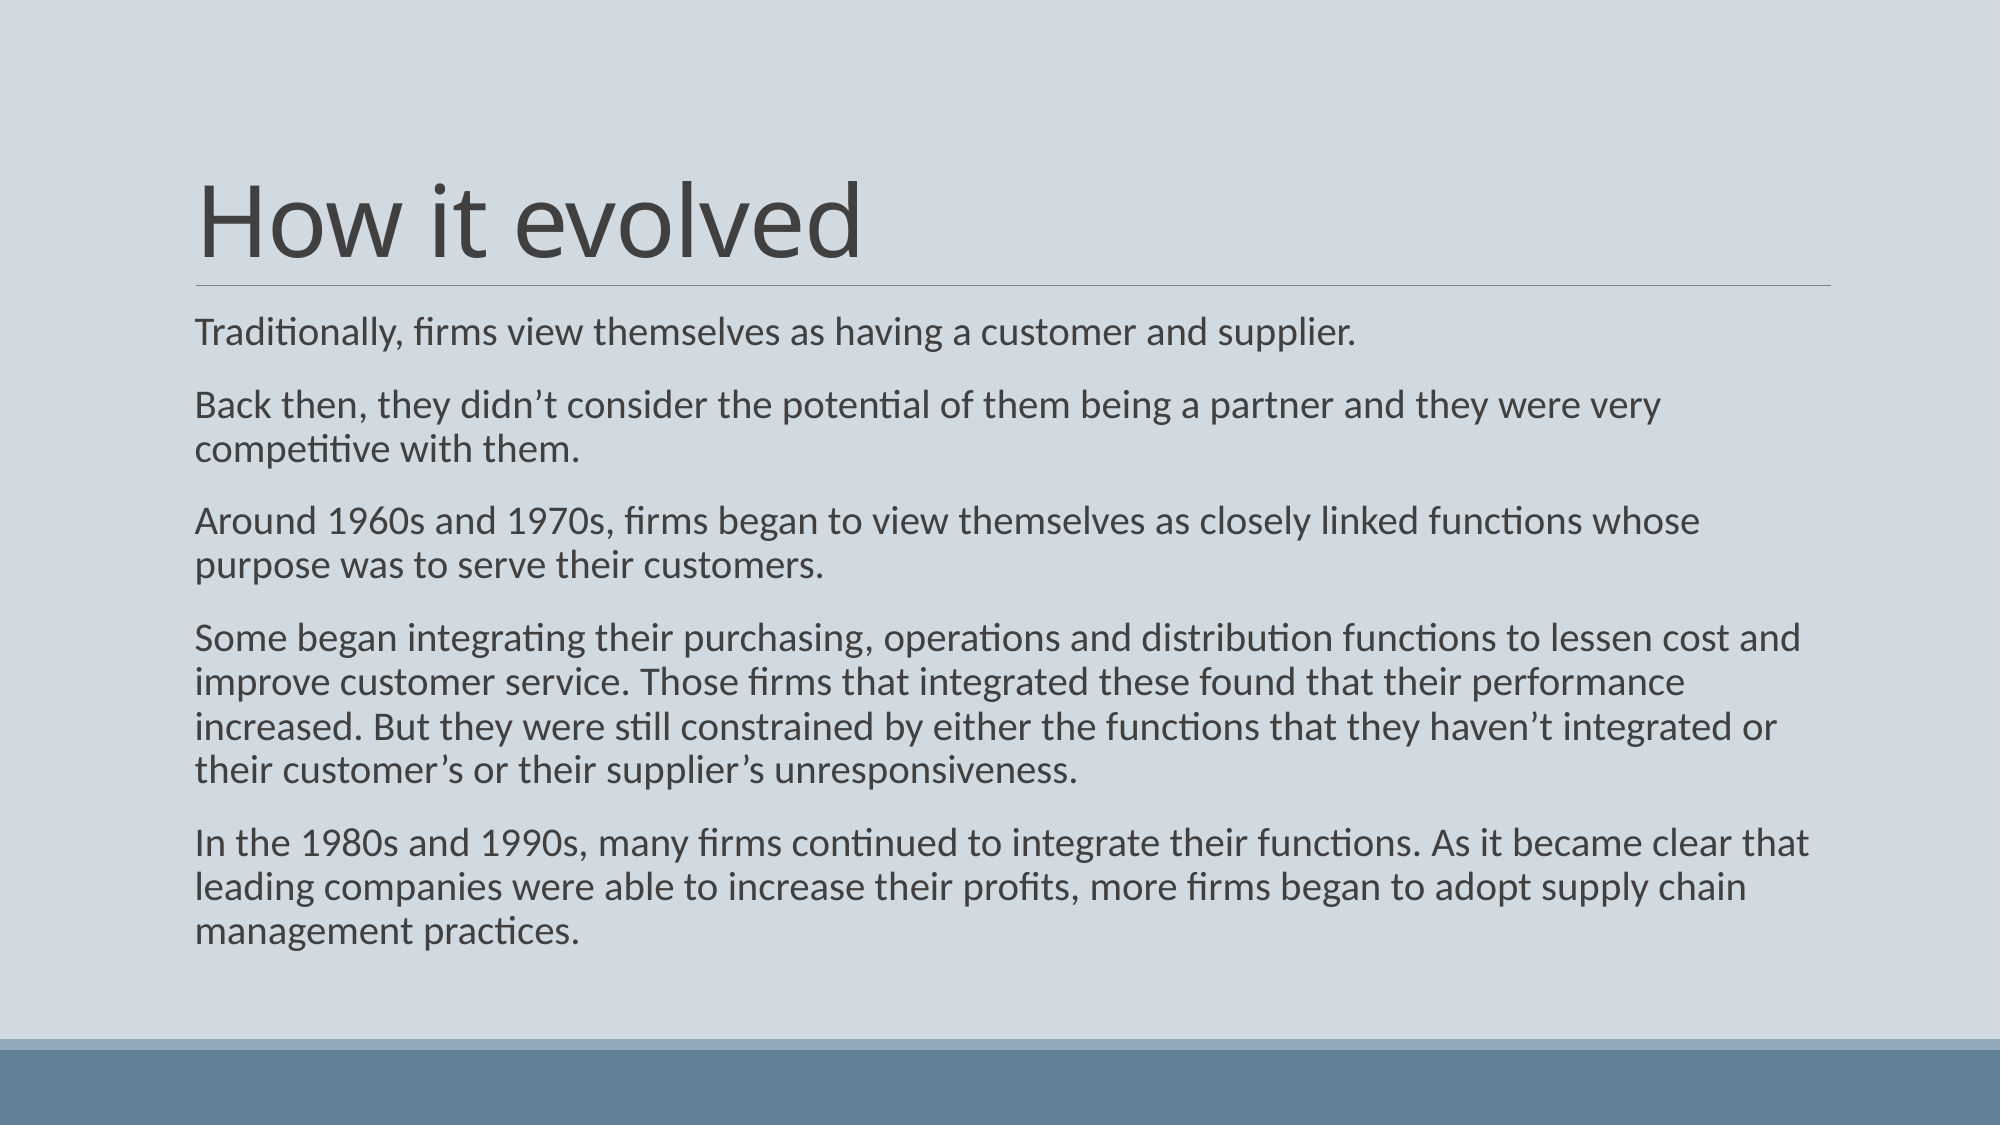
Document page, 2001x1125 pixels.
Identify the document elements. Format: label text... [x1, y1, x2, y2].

title How it evolved [180, 47, 1830, 285]
list Traditionally, firms view themselves as having a customer and supplier. Back then, they didn’t consider the potential of them being a partner and they were very competitive with them. Around 1960s and 1970s, firms began to view themselves as closely linked functions whose purpose was to serve their customers. Some began integrating their purchasing, operations and distribution functions to lessen cost and improve customer service. Those firms that integrated these found that their performance increased. But they were still constrained by either the functions that they haven’t integrated or their customer’s or their supplier’s unresponsiveness. In the 1980s and 1990s, many firms continued to integrate their functions. As it became clear that leading companies were able to increase their profits, more firms began to adopt supply chain management practices. [180, 302, 1830, 963]
